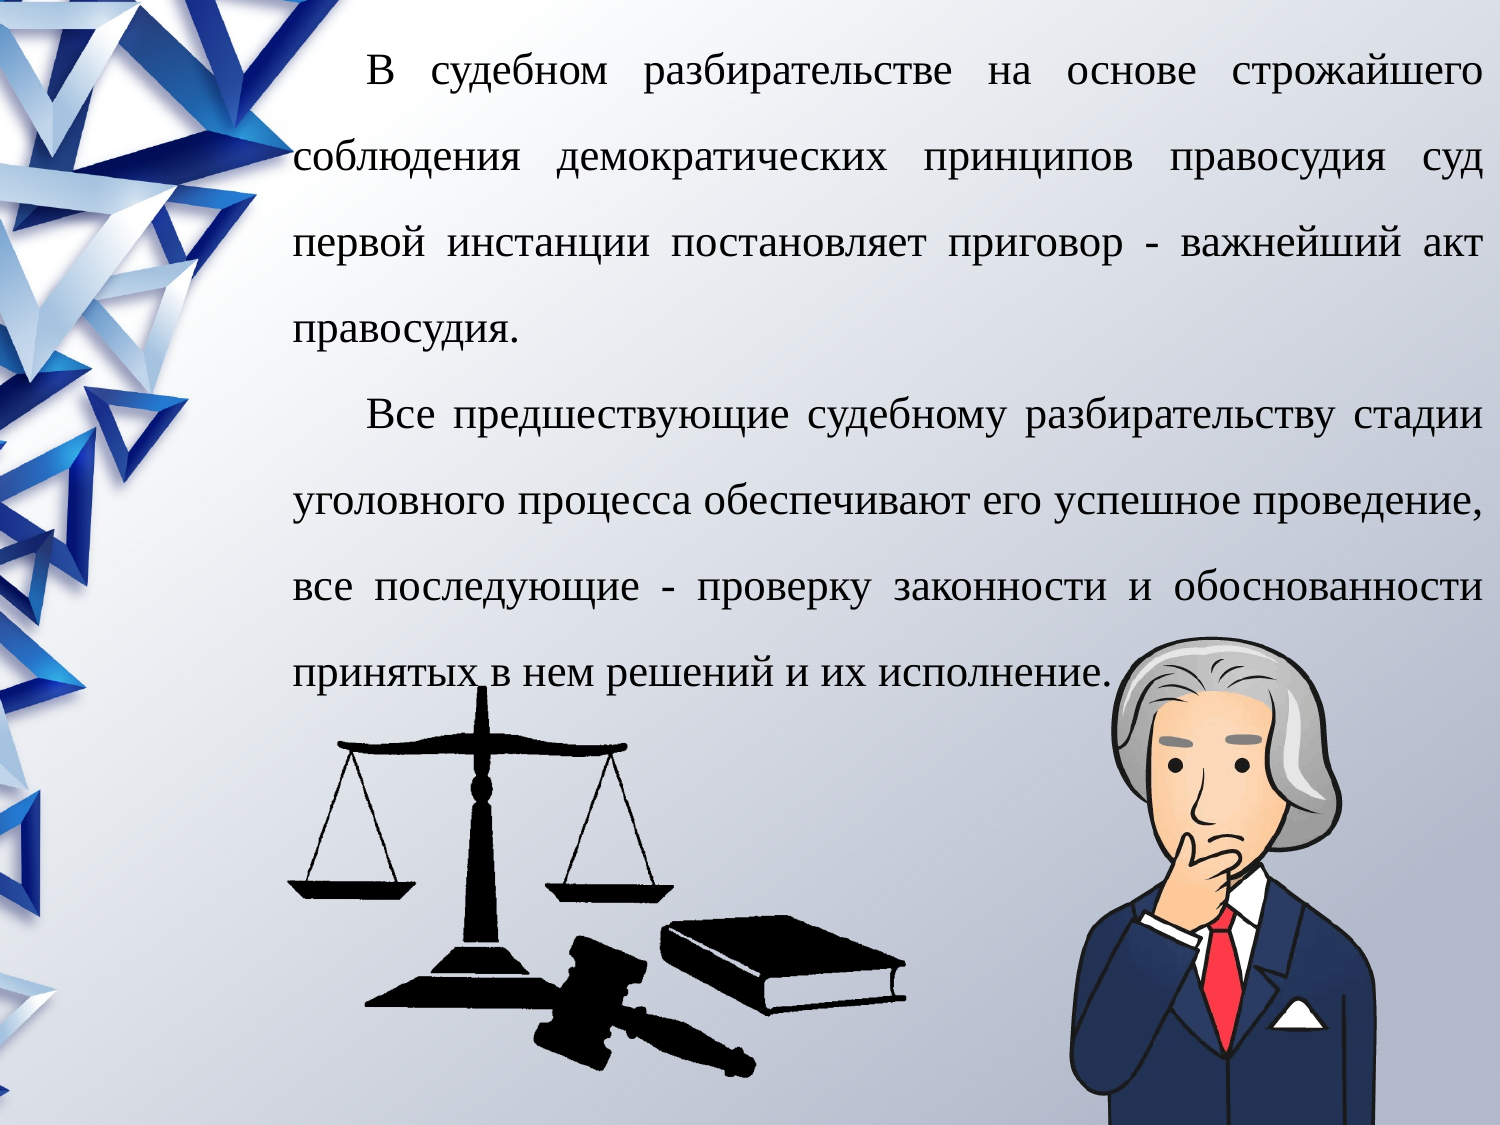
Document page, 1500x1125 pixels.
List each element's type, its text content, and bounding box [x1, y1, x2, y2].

list В судебном разбирательстве на основе строжайшего соблюдения демократических принципов правосудия суд первой инстанции постановляет приговор - важнейший акт правосудия. Все предшествующие судебному разбирательству стадии уголовного процесса обеспечивают его успешное проведение, все последующие - проверку законности и обоснованности принятых в нем решений и их исполнение. [277, 0, 1500, 714]
picture [0, 0, 1500, 1125]
